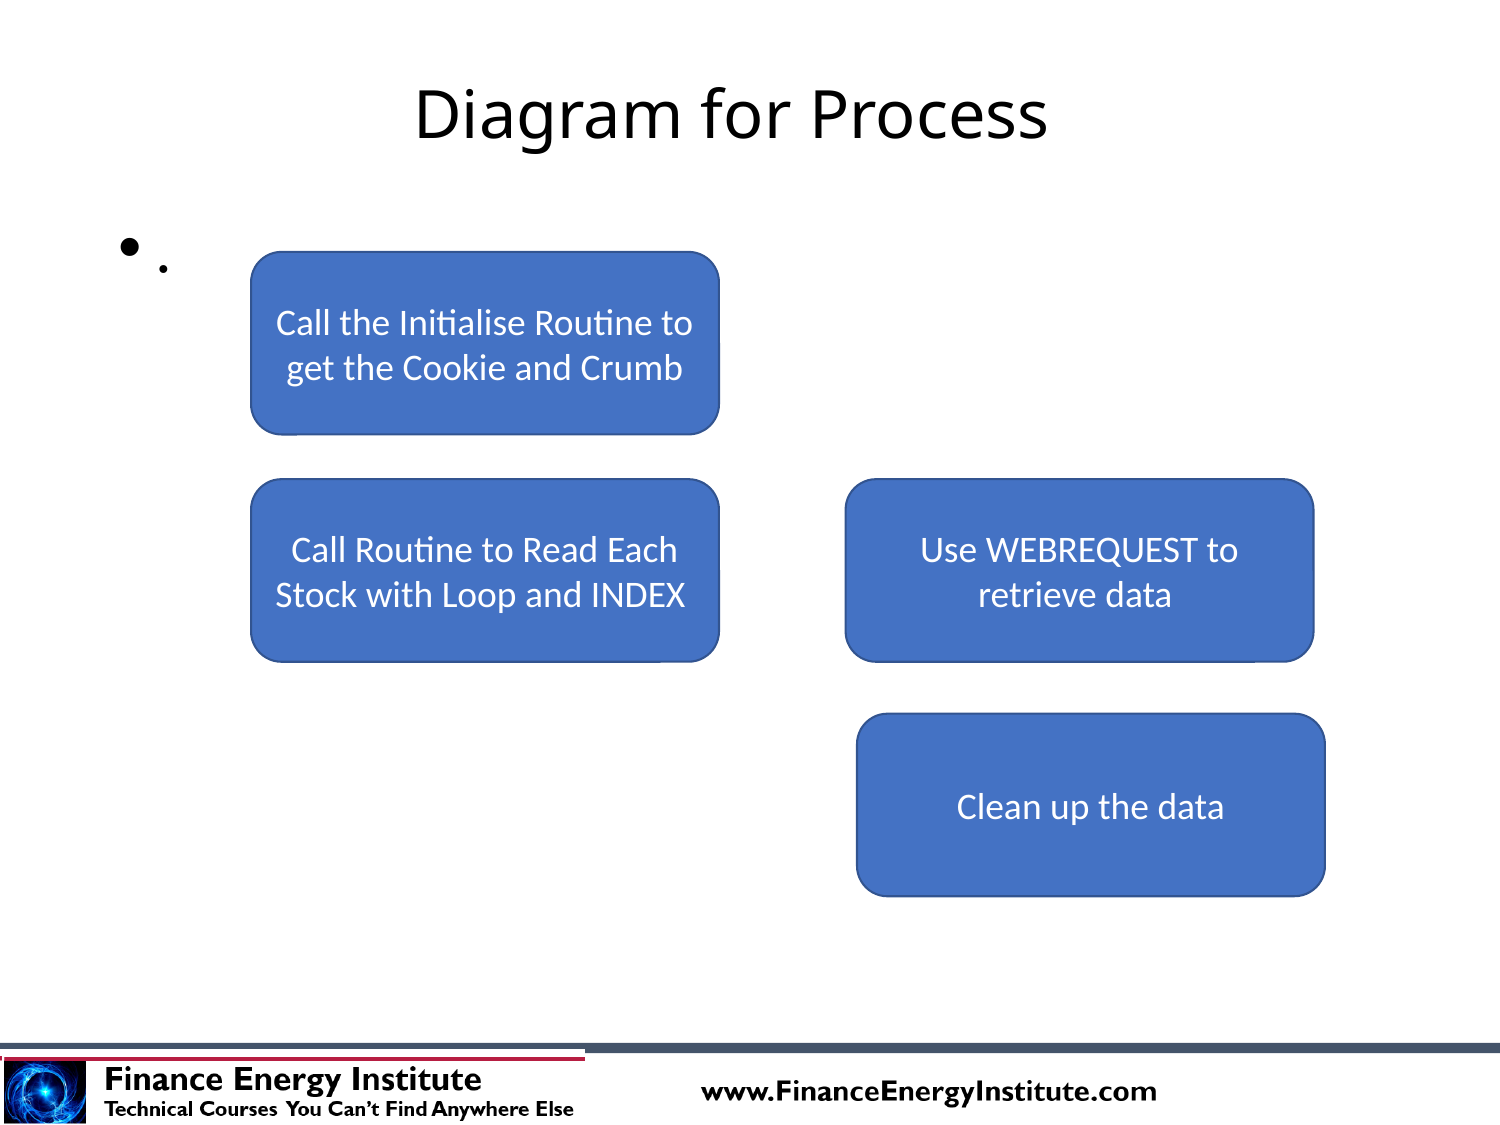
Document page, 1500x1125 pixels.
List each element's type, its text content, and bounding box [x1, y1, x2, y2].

title Diagram for Process [103, 59, 1361, 174]
text_box Use WEBREQUEST to retrieve data [844, 478, 1315, 663]
list . [103, 207, 1400, 1014]
text_box Clean up the data [855, 712, 1326, 898]
picture [0, 1049, 585, 1125]
text_box Call Routine to Read Each Stock with Loop and INDEX [250, 478, 721, 663]
picture [696, 1074, 1166, 1112]
text_box Call the Initialise Routine to get the Cookie and Crumb [250, 250, 721, 436]
